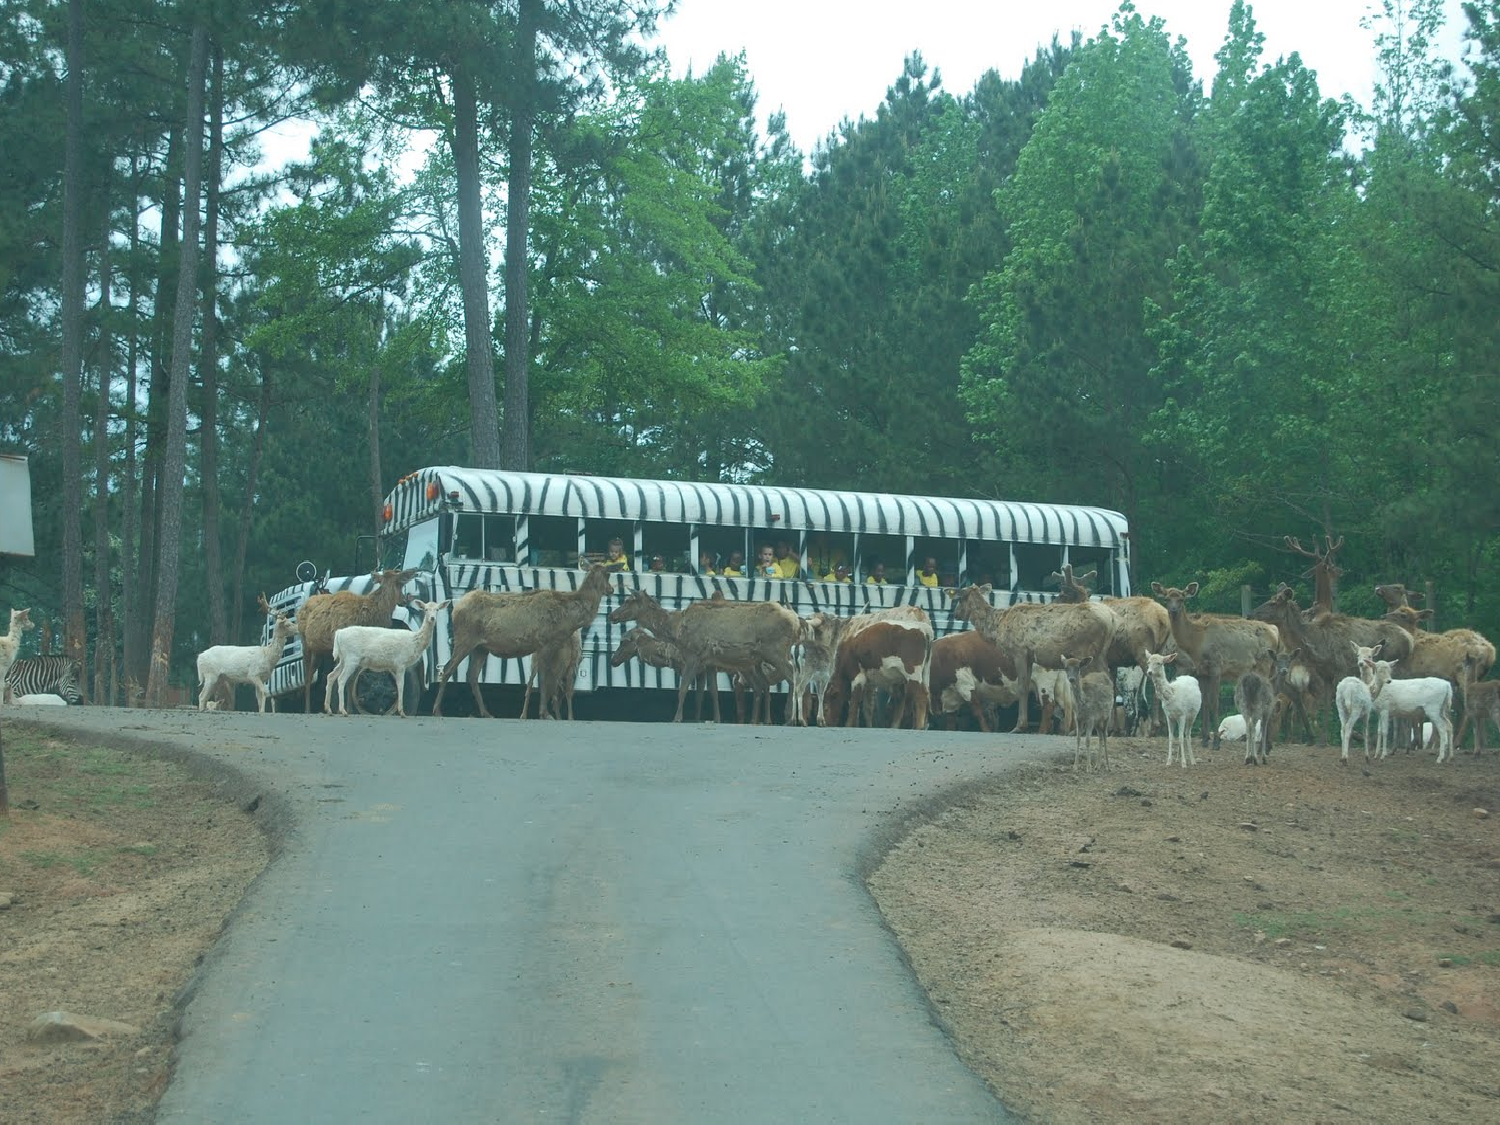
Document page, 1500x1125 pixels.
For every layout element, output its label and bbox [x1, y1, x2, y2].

list [0, 0, 1500, 1125]
